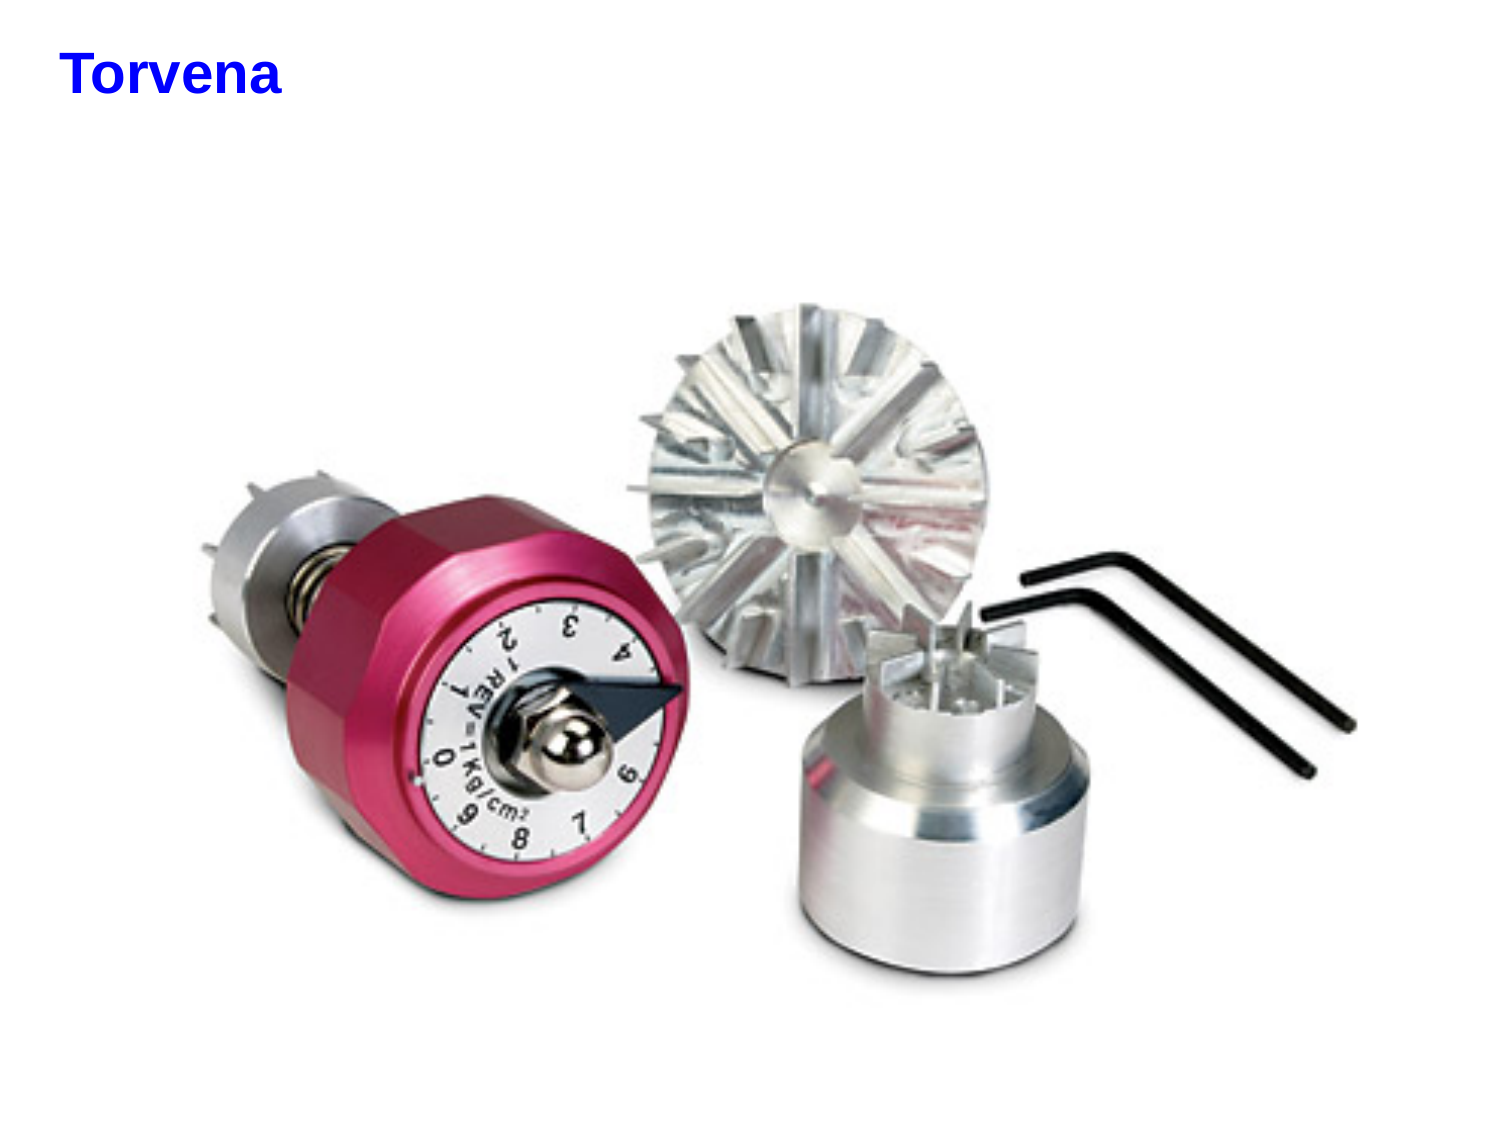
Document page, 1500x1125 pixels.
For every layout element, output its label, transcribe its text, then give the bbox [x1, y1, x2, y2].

picture [169, 280, 1383, 1008]
text_box Torvena [44, 27, 335, 113]
